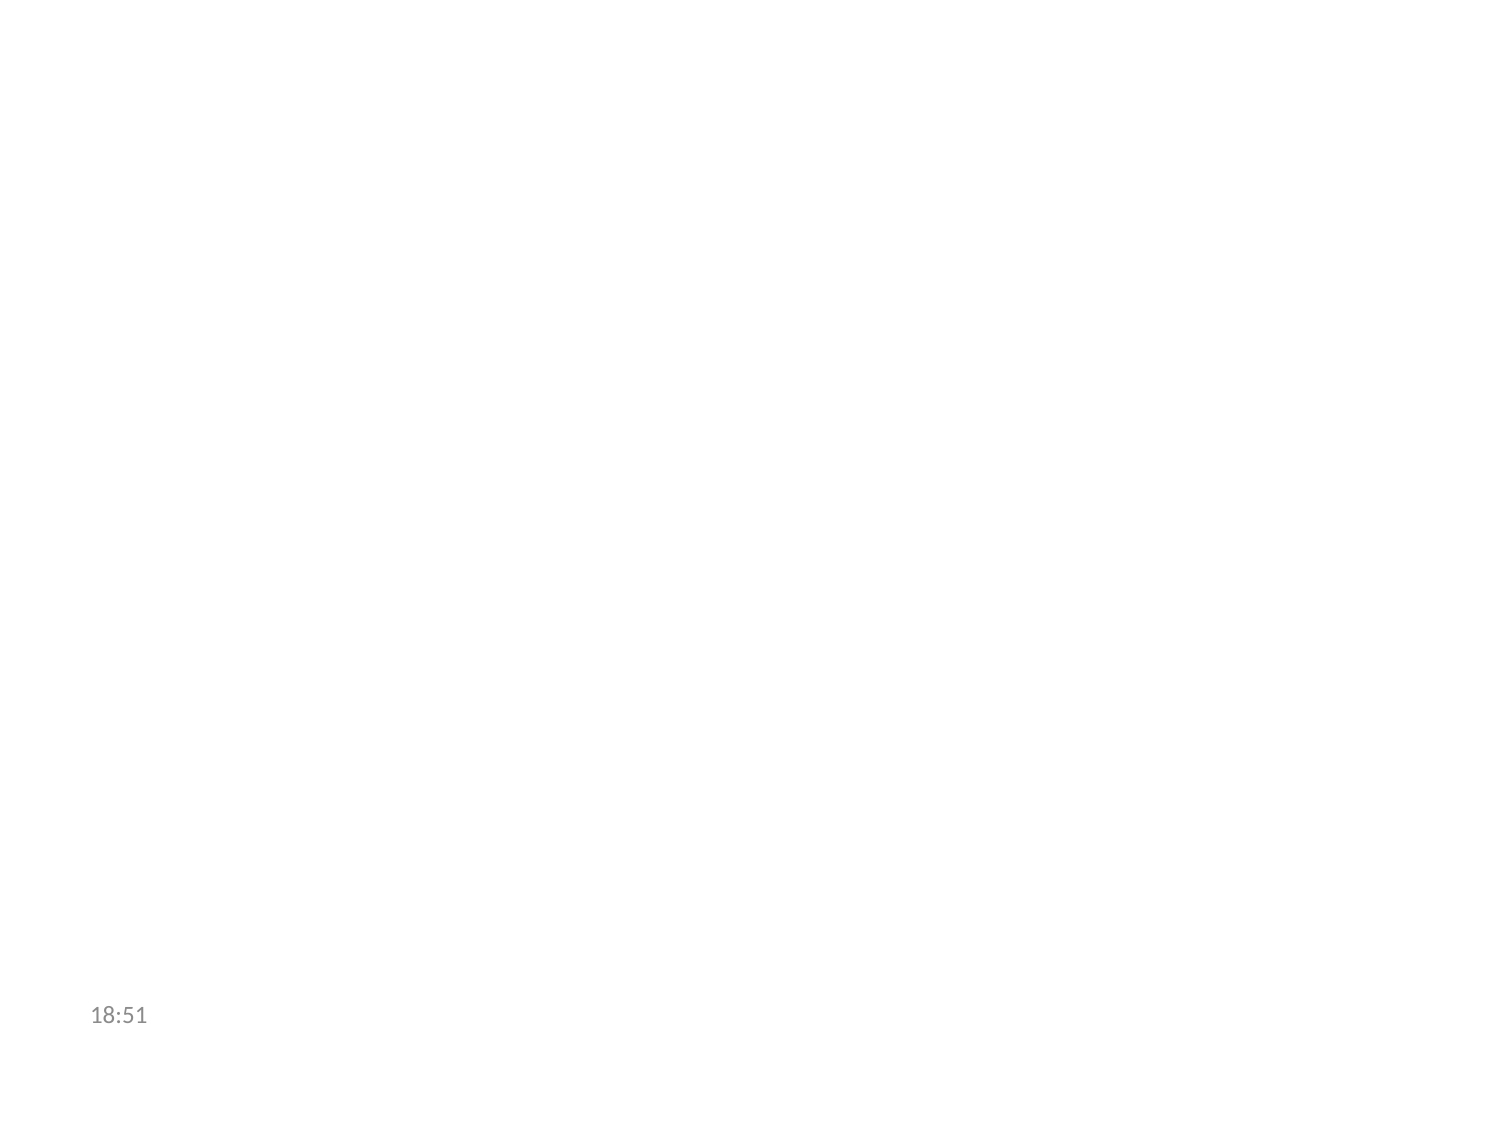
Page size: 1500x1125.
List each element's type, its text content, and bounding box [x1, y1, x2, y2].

text_box 15:35 [75, 983, 425, 1044]
